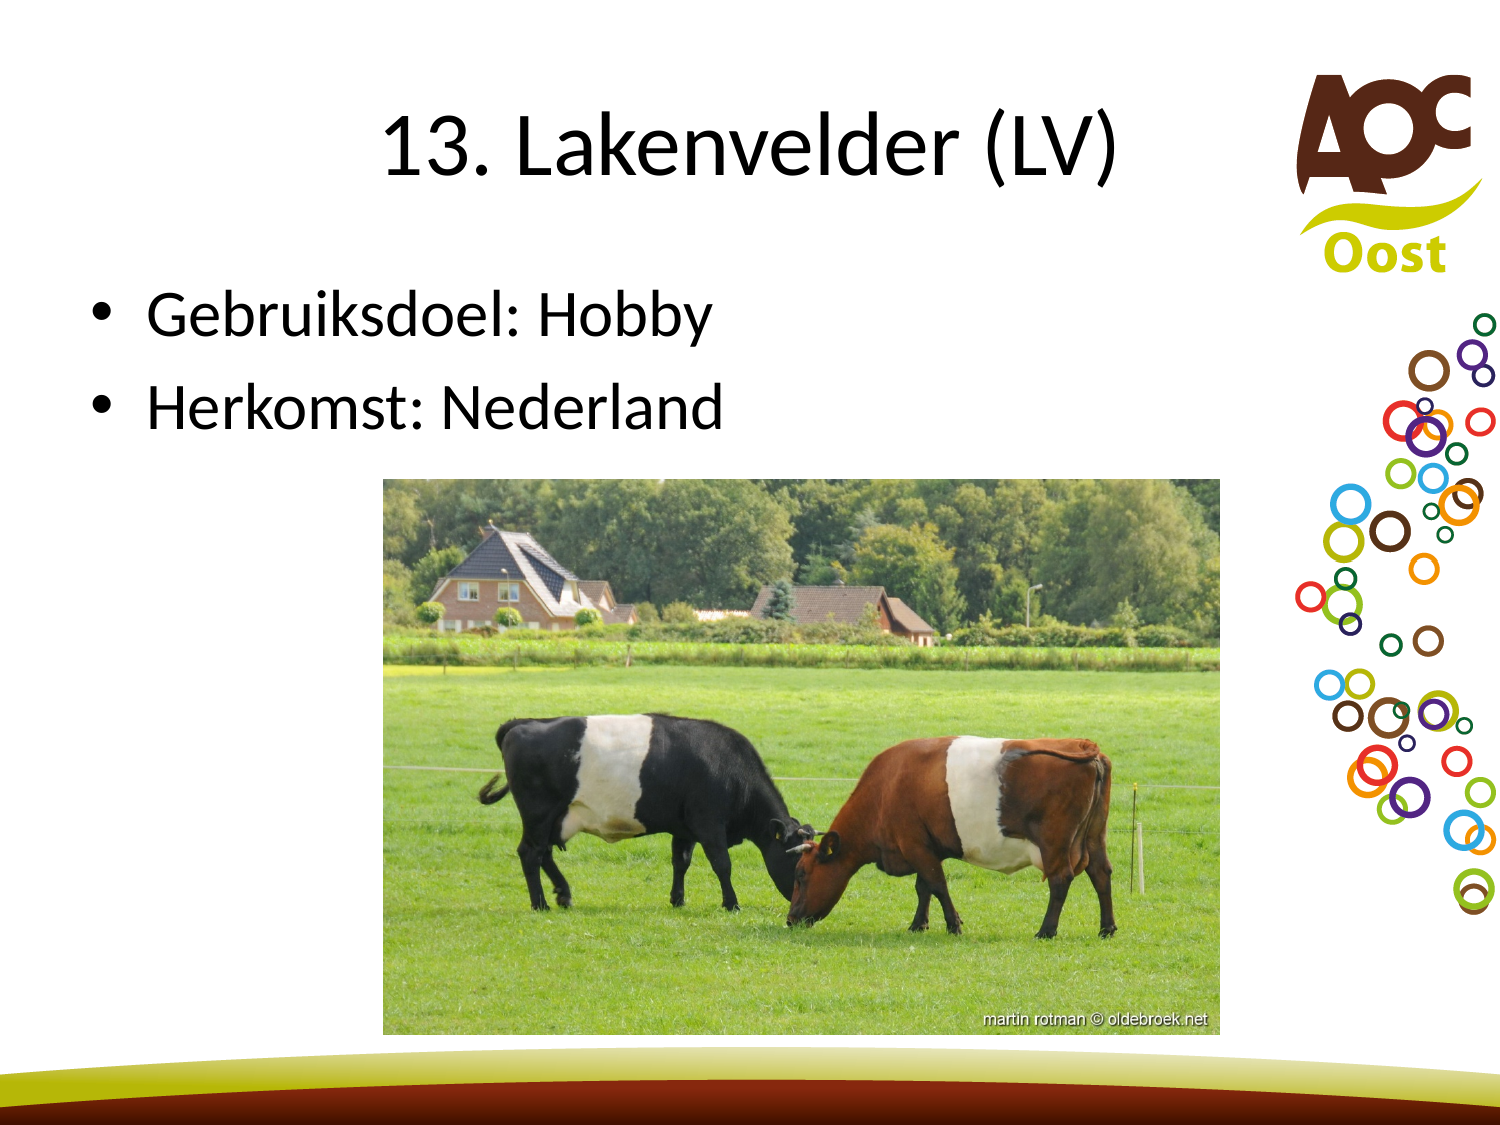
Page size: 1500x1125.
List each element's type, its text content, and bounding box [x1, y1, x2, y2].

title 13. Lakenvelder (LV) [75, 45, 1425, 233]
picture [0, 0, 1500, 1125]
list Gebruiksdoel: Hobby Herkomst: Nederland [75, 262, 1425, 1005]
